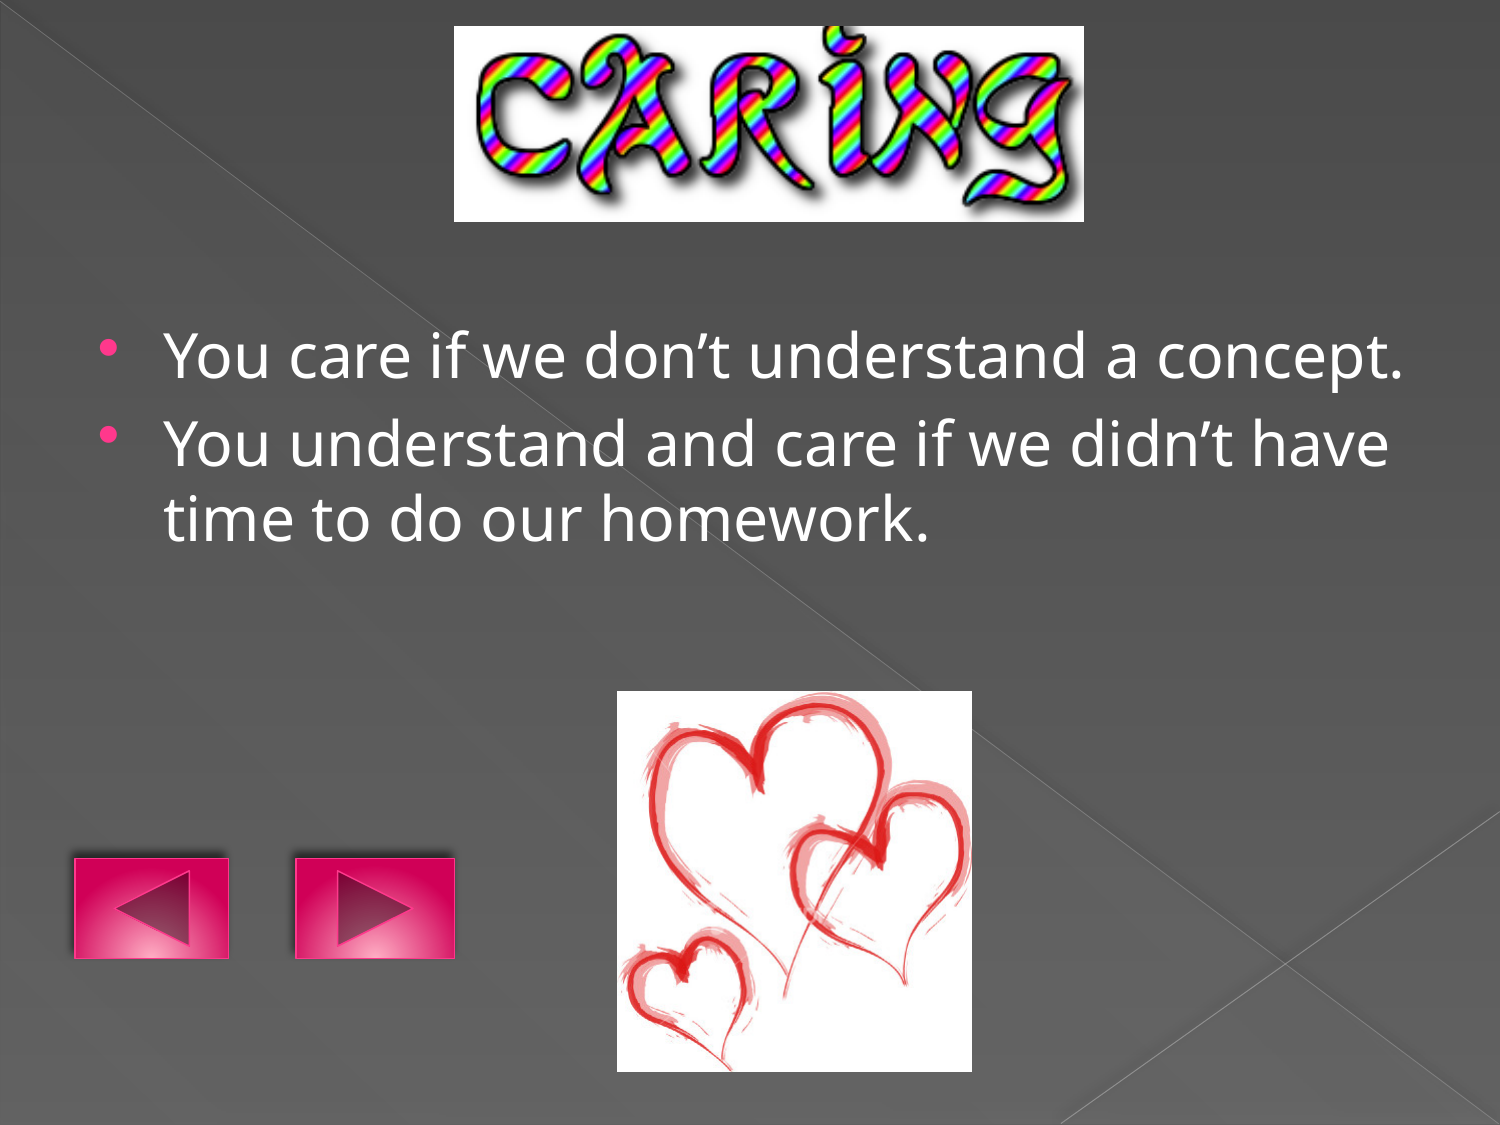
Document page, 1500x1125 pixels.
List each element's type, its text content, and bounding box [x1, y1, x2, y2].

picture [617, 690, 973, 1072]
text_box [74, 858, 229, 959]
picture [454, 25, 1084, 223]
list You care if we don’t understand a concept. You understand and care if we didn’t have time to do our homework. [75, 308, 1425, 752]
text_box [295, 858, 455, 959]
